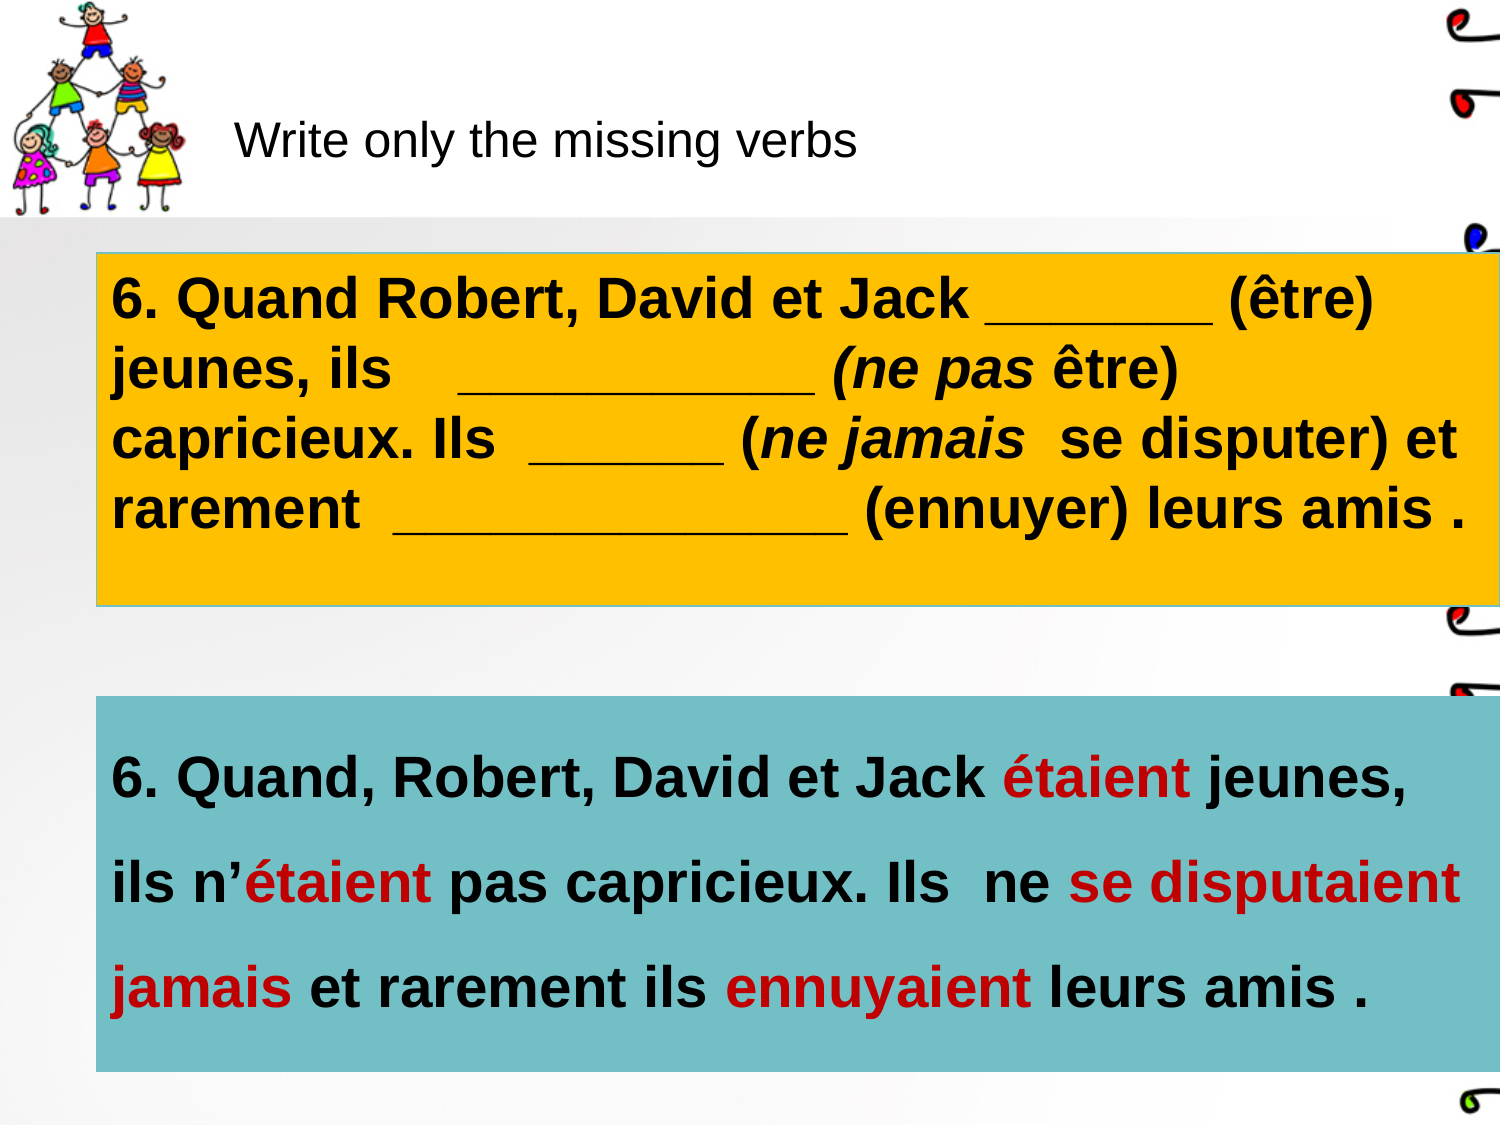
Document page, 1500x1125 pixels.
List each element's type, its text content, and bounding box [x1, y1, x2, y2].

picture [0, 0, 1500, 1125]
text_box 6. Quand Robert, David et Jack _______ (être) jeunes, ils ___________ (ne pas être) capricieux. Ils ______ (ne jamais se disputer) et rarement ______________ (ennuyer) leurs amis . [96, 252, 1500, 606]
text_box 6. Quand, Robert, David et Jack étaient jeunes, ils n’étaient pas capricieux. Ils ne se disputaient jamais et rarement ils ennuyaient leurs amis . [96, 697, 1500, 1071]
title Write only the missing verbs [218, 49, 1500, 226]
